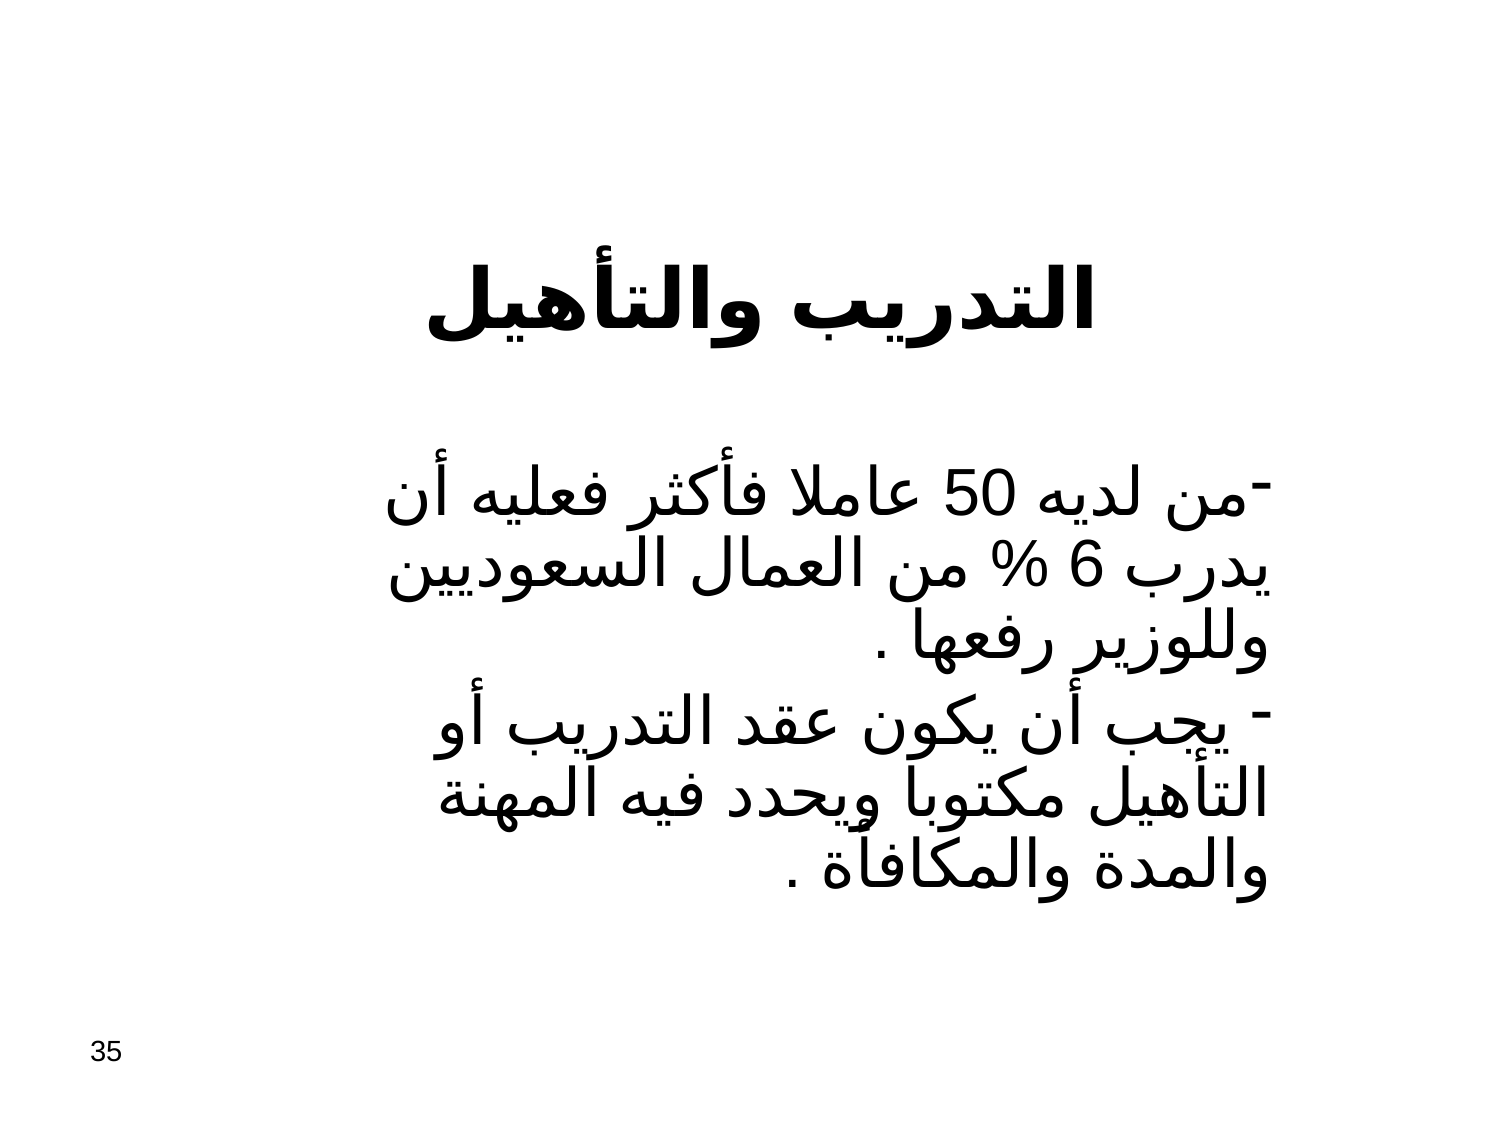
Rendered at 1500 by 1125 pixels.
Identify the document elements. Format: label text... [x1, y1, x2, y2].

slide_number 35 [74, 1024, 426, 1103]
title التدريب والتأهيل [112, 174, 1388, 417]
subtitle من لديه 50 عاملا فأكثر فعليه أن يدرب 6 % من العمال السعوديين وللوزير رفعها . يجب أن يكون عقد التدريب أو التأهيل مكتوبا ويحدد فيه المهنة والمدة والمكافأة . [237, 449, 1288, 888]
